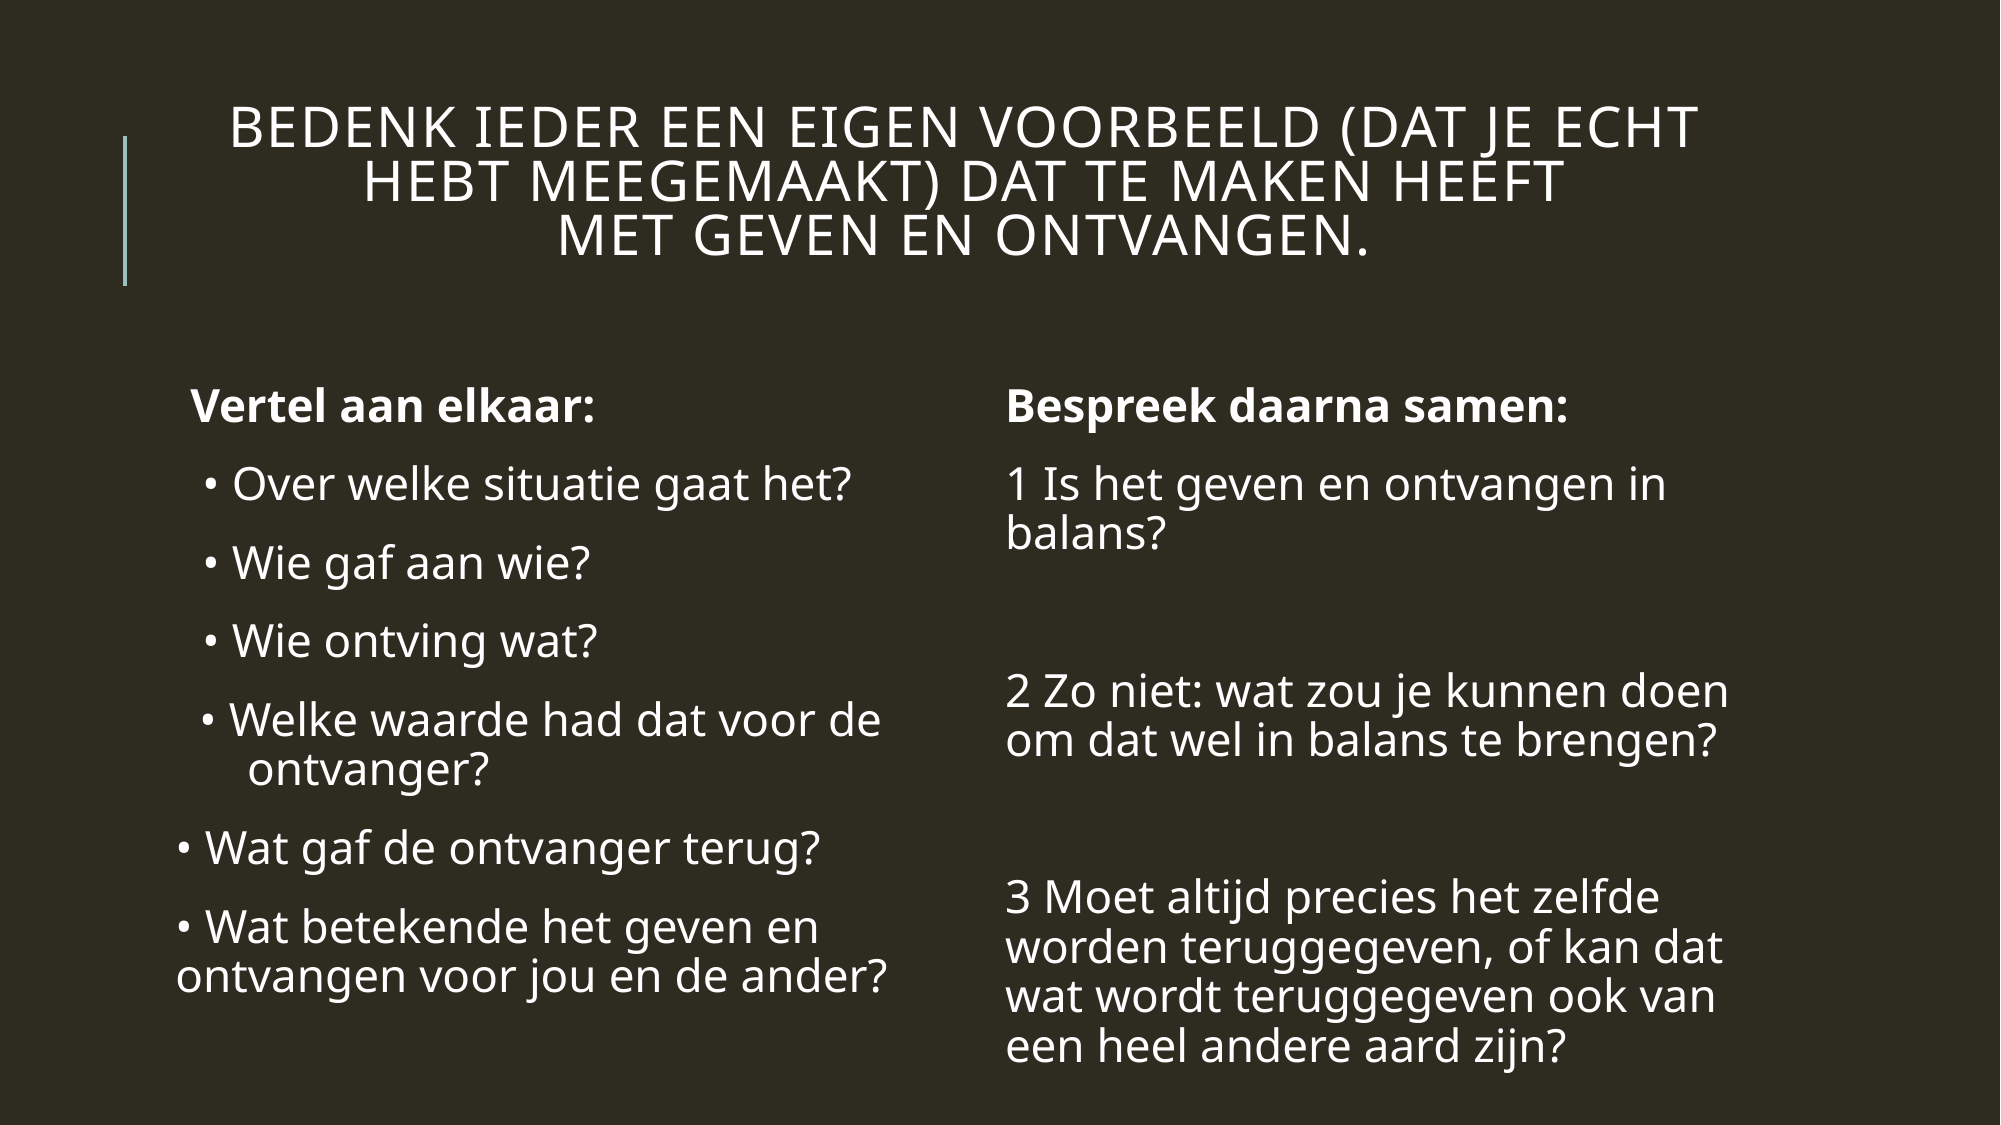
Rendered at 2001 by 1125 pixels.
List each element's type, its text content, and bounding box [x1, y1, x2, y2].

title Bedenk ieder een eigen voorbeeld (dat je echt hebt meegemaakt) dat te maken heeft met geven en ontvangen. [168, 96, 1763, 342]
list Vertel aan elkaar: • Over welke situatie gaat het? • Wie gaf aan wie? • Wie ontving wat? • Welke waarde had dat voor de ontvanger? • Wat gaf de ontvanger terug? • Wat betekende het geven en ontvangen voor jou en de ander? [168, 375, 948, 1035]
list Bespreek daarna samen: 1 Is het geven en ontvangen in balans? 2 Zo niet: wat zou je kunnen doen om dat wel in balans te brengen? 3 Moet altijd precies het zelfde worden teruggegeven, of kan dat wat wordt teruggegeven ook van een heel andere aard zijn? [982, 375, 1763, 1035]
